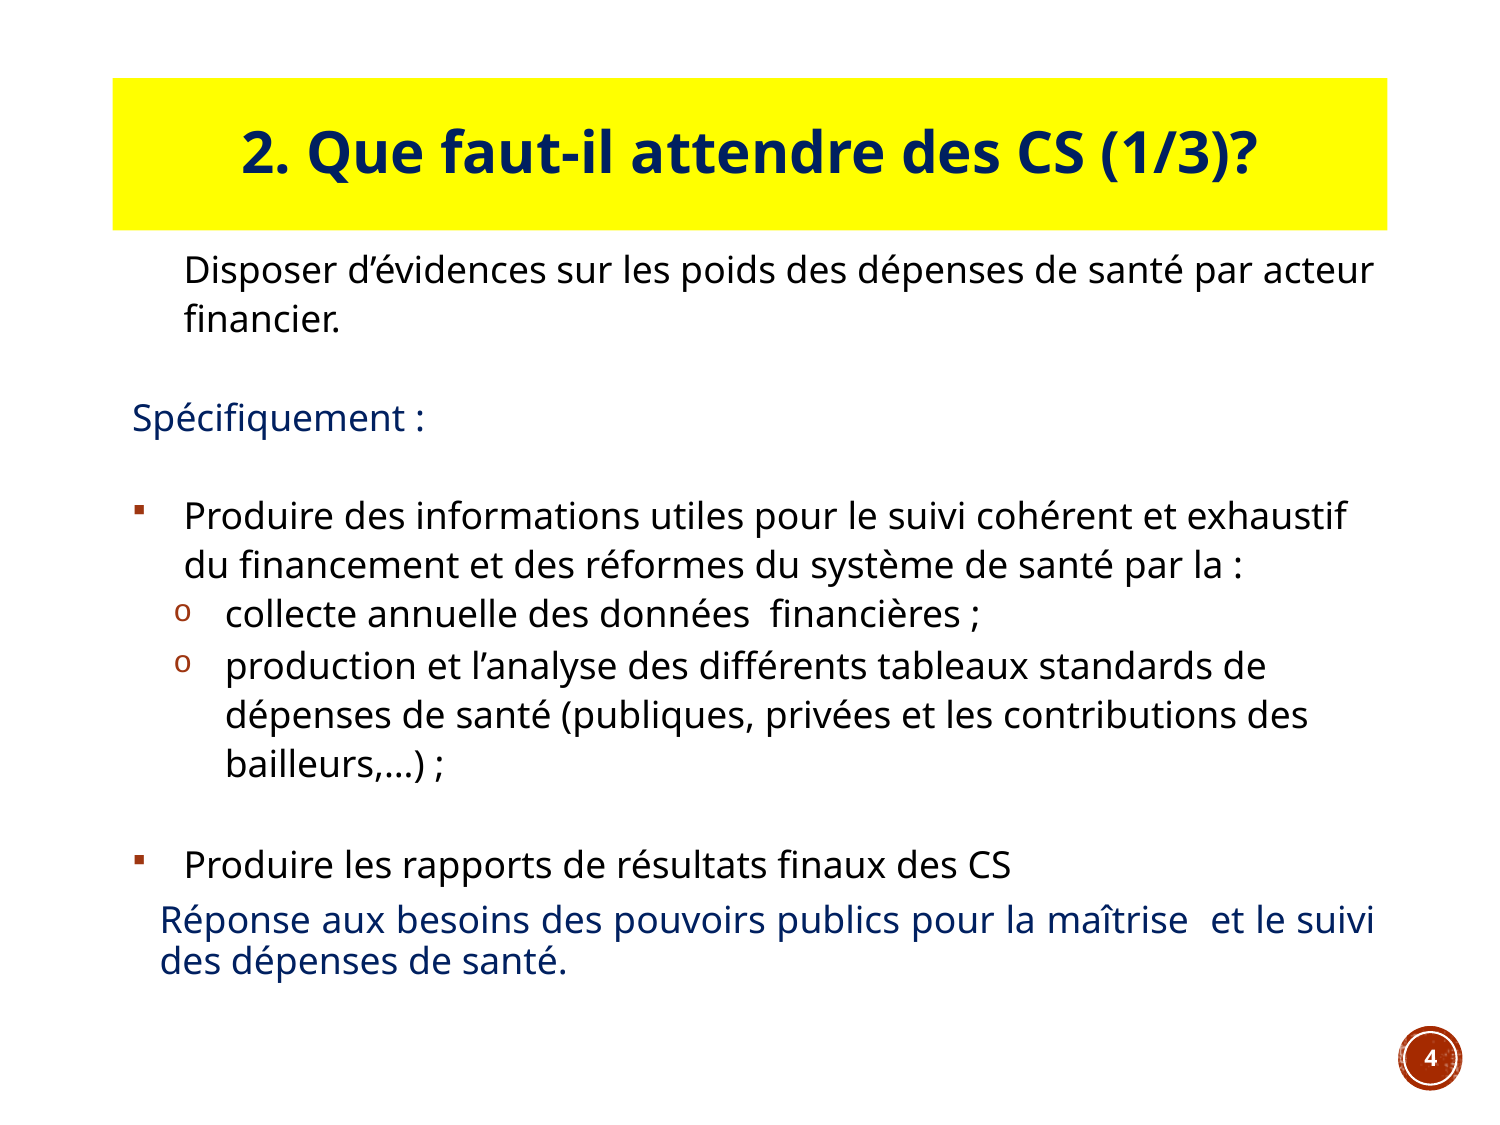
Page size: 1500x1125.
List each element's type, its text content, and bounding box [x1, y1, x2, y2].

slide_number 4 [1391, 1028, 1471, 1089]
list Disposer d’évidences sur les poids des dépenses de santé par acteur financier. Spécifiquement : Produire des informations utiles pour le suivi cohérent et exhaustif du financement et des réformes du système de santé par la : collecte annuelle des données financières ; production et l’analyse des différents tableaux standards de dépenses de santé (publiques, privées et les contributions des bailleurs,…) ; Produire les rapports de résultats finaux des CS Réponse aux besoins des pouvoirs publics pour la maîtrise et le suivi des dépenses de santé. [117, 234, 1393, 1003]
title 2. Que faut-il attendre des CS (1/3)? [112, 78, 1388, 231]
